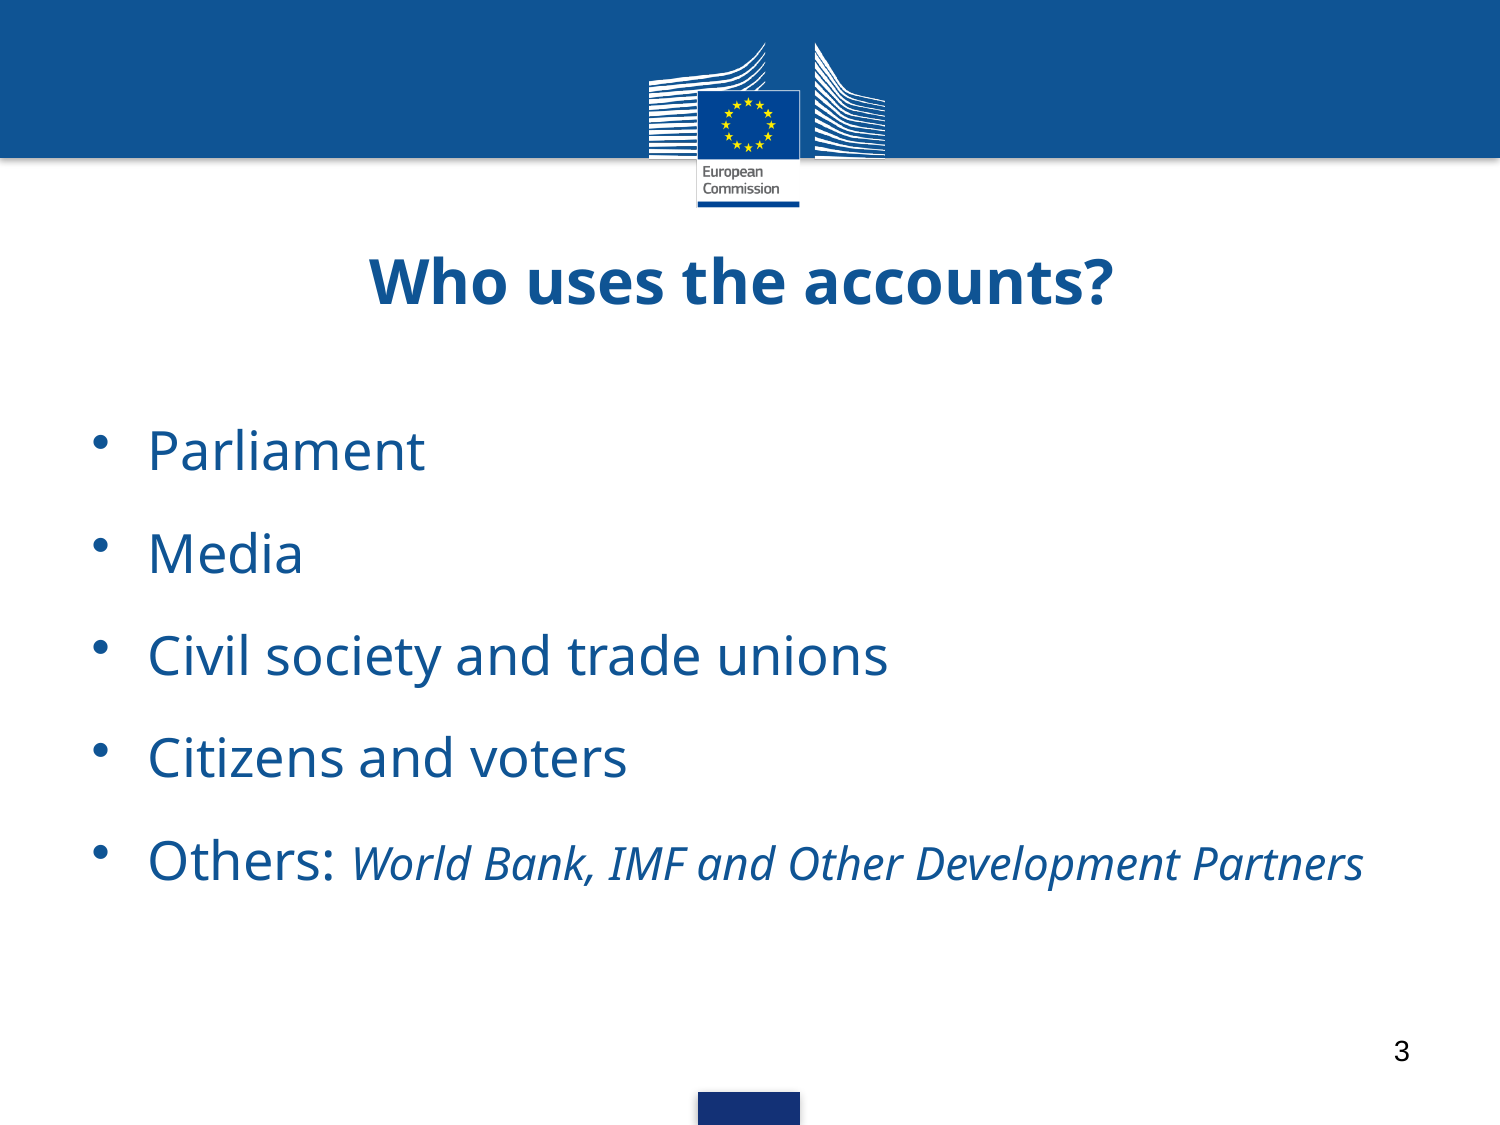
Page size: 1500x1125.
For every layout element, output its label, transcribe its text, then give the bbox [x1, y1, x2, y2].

slide_number 3 [1074, 1024, 1426, 1103]
picture [649, 42, 885, 185]
title Who uses the accounts? [0, 185, 1500, 374]
list Parliament Media Civil society and trade unions Citizens and voters Others: World Bank, IMF and Other Development Partners [76, 408, 1427, 1012]
